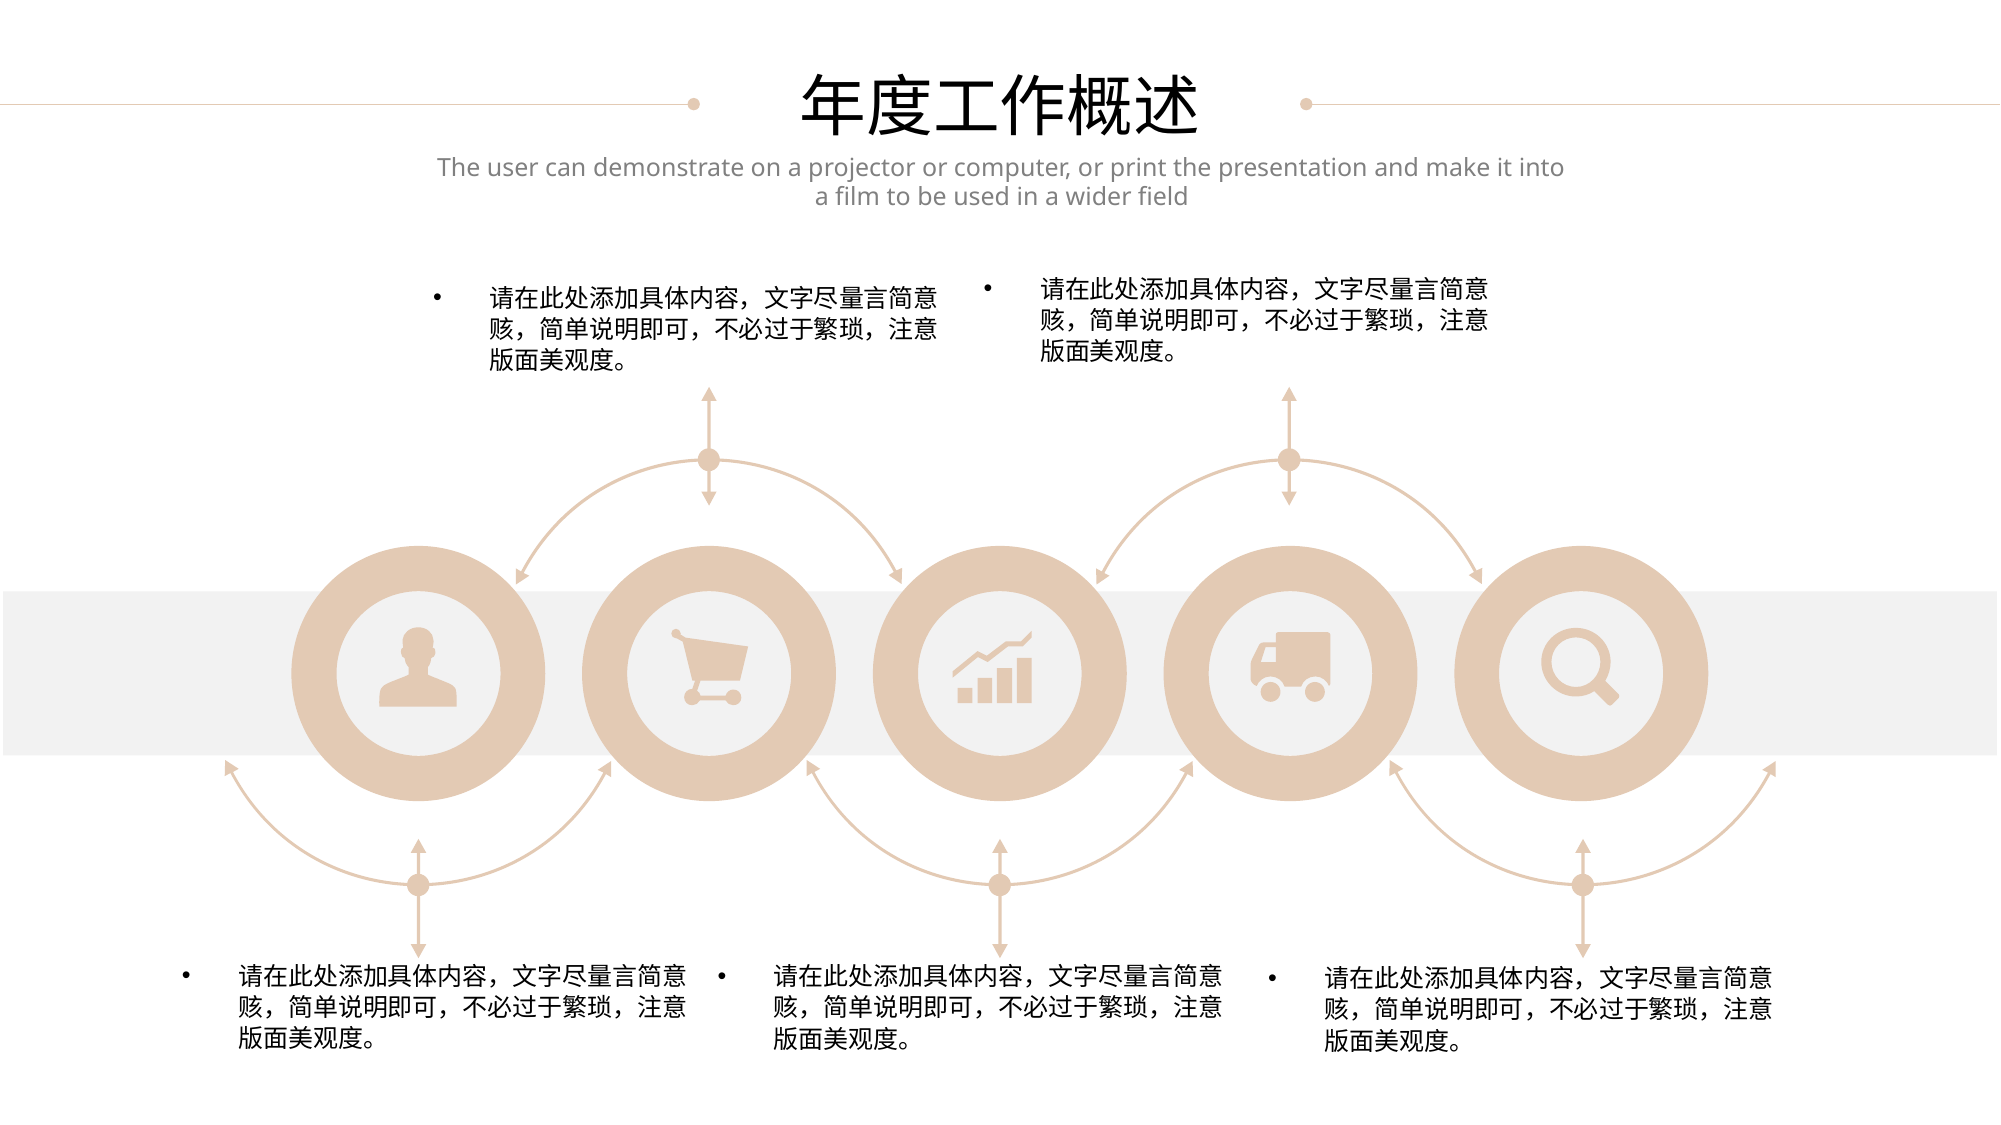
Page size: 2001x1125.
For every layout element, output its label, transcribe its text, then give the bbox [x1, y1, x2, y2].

text_box 请在此处添加具体内容，文字尽量言简意赅，简单说明即可，不必过于繁琐，注意版面美观度。 [700, 951, 1252, 1035]
text_box [671, 628, 749, 706]
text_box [952, 630, 1032, 704]
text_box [806, 759, 1194, 959]
text_box [517, 591, 611, 756]
text_box [1388, 591, 1483, 756]
text_box [919, 592, 1081, 755]
text_box [291, 545, 546, 759]
text_box [1679, 591, 1997, 756]
text_box [337, 592, 500, 755]
text_box [1454, 545, 1709, 759]
text_box 请在此处添加具体内容，文字尽量言简意赅，简单说明即可，不必过于繁琐，注意版面美观度。 [416, 272, 968, 357]
text_box 请在此处添加具体内容，文字尽量言简意赅，简单说明即可，不必过于繁琐，注意版面美观度。 [165, 950, 716, 1035]
text_box [3, 591, 320, 756]
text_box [224, 759, 612, 959]
text_box [628, 592, 791, 755]
text_box [1541, 627, 1620, 706]
text_box [1163, 585, 1418, 802]
text_box [807, 591, 902, 756]
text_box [1096, 386, 1483, 585]
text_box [1250, 632, 1331, 702]
text_box [379, 627, 457, 707]
text_box 请在此处添加具体内容，文字尽量言简意赅，简单说明即可，不必过于繁琐，注意版面美观度。 [967, 263, 1518, 348]
text_box [1500, 592, 1663, 755]
text_box 年度工作概述 [784, 56, 1215, 143]
text_box 请在此处添加具体内容，文字尽量言简意赅，简单说明即可，不必过于繁琐，注意版面美观度。 [1251, 953, 1803, 1038]
text_box [872, 545, 1127, 759]
text_box [1209, 592, 1372, 755]
text_box The user can demonstrate on a projector or computer, or print the presentation and make it into a film to be used in a wider field [412, 143, 1592, 219]
text_box [1098, 591, 1192, 756]
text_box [515, 386, 903, 585]
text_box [1389, 759, 1776, 959]
text_box [582, 585, 836, 802]
